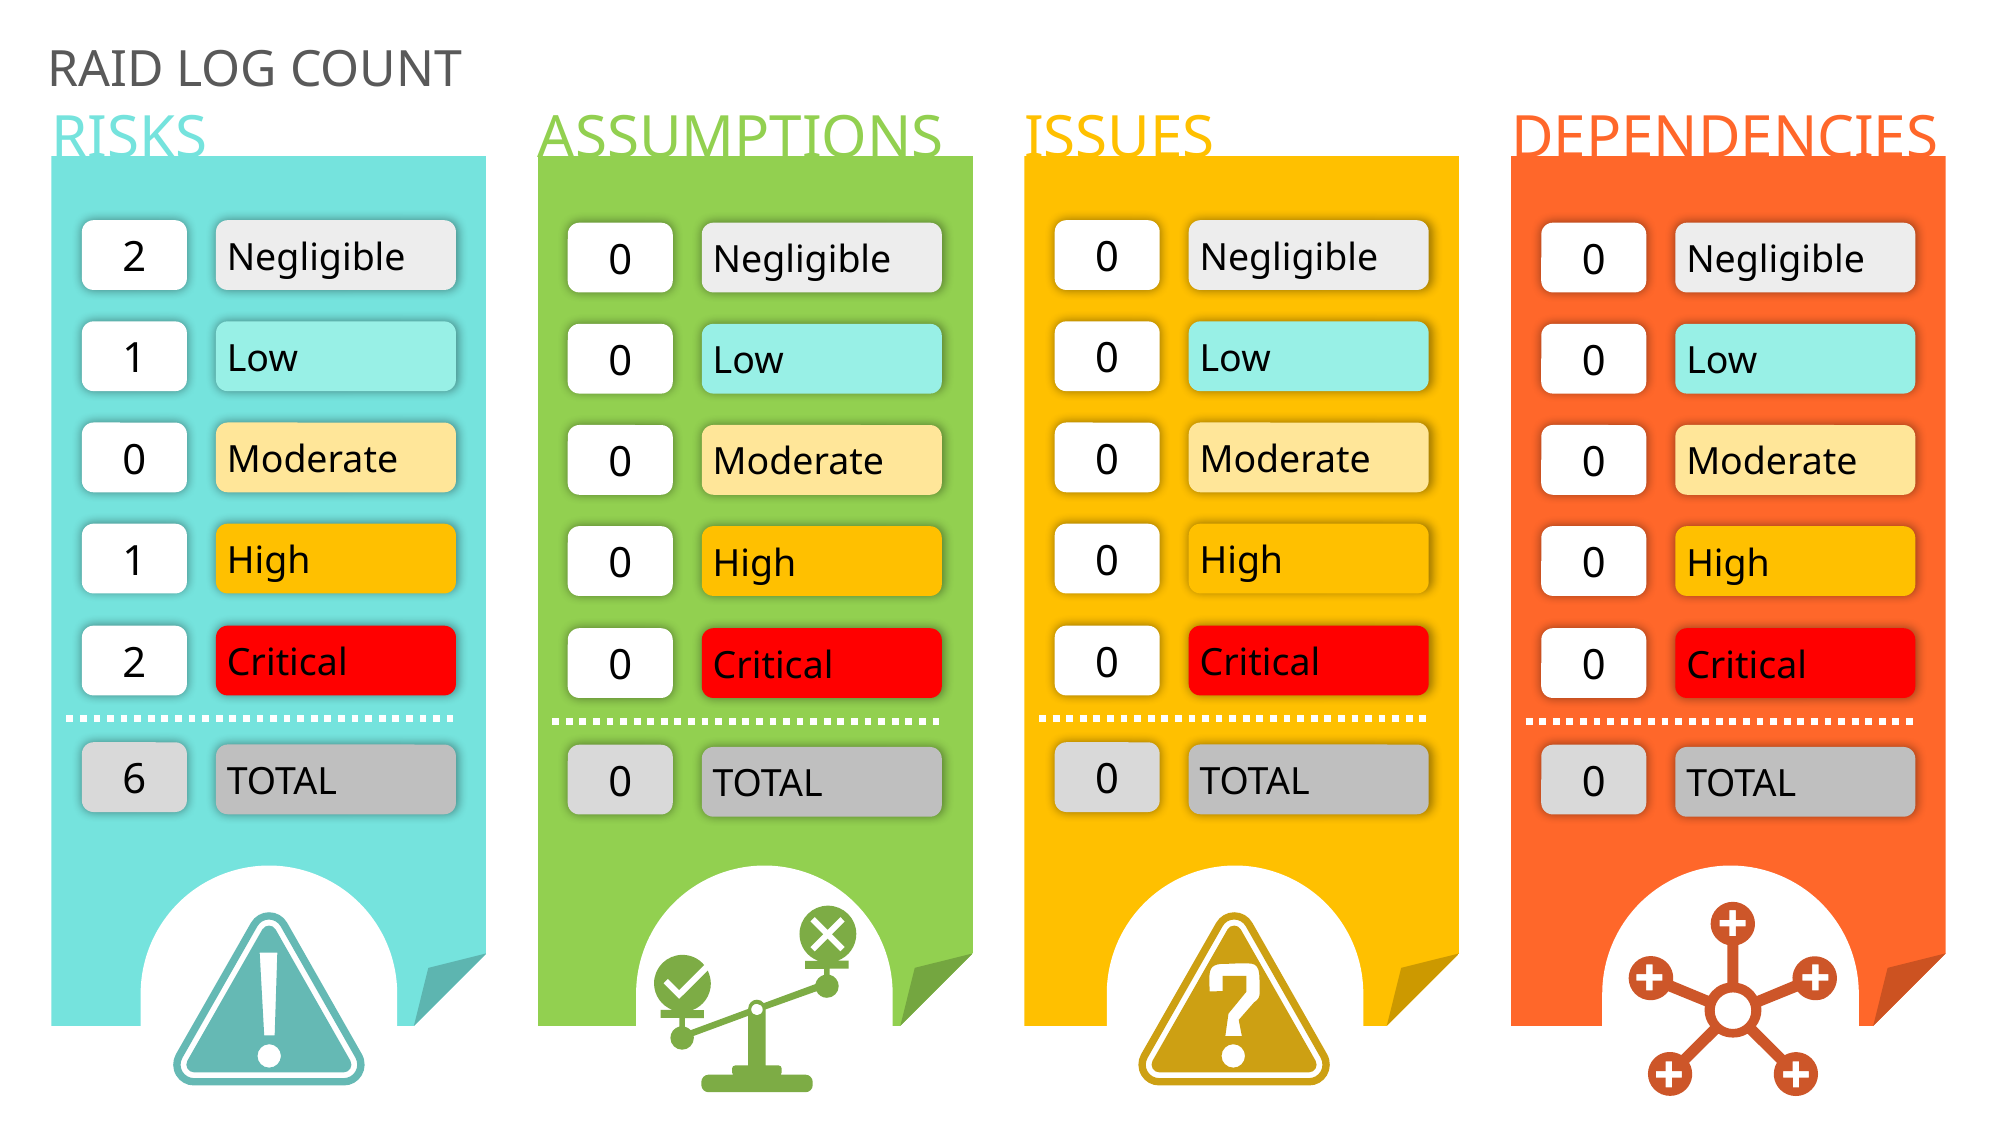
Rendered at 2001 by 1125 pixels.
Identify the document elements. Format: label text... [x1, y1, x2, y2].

text_box 0 [1540, 743, 1648, 816]
text_box [635, 864, 894, 1124]
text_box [1188, 220, 1429, 696]
text_box ASSUMPTIONS [537, 98, 991, 169]
text_box RISKS [51, 98, 256, 169]
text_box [701, 222, 942, 698]
text_box 0 [1053, 741, 1161, 814]
text_box [1023, 154, 1463, 1027]
text_box RAID LOG COUNT [32, 28, 671, 104]
text_box DEPENDENCIES [1511, 98, 1943, 169]
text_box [567, 222, 673, 698]
text_box [536, 154, 977, 1027]
text_box [1105, 864, 1365, 1124]
text_box ISSUES [1024, 98, 1378, 169]
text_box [1138, 912, 1330, 1086]
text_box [1675, 222, 1916, 698]
text_box [1509, 154, 1950, 1027]
text_box [1601, 864, 1860, 1124]
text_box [1541, 222, 1647, 698]
text_box TOTAL [700, 745, 943, 818]
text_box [1054, 220, 1160, 696]
text_box TOTAL [214, 743, 457, 816]
text_box [654, 905, 857, 1093]
text_box 0 [566, 743, 674, 816]
text_box 6 [80, 741, 188, 814]
text_box TOTAL [1187, 743, 1430, 816]
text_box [215, 220, 456, 696]
text_box [139, 864, 399, 1124]
text_box TOTAL [1674, 745, 1917, 818]
text_box [50, 154, 490, 1027]
text_box [1628, 901, 1837, 1097]
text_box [81, 220, 187, 696]
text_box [173, 912, 365, 1086]
